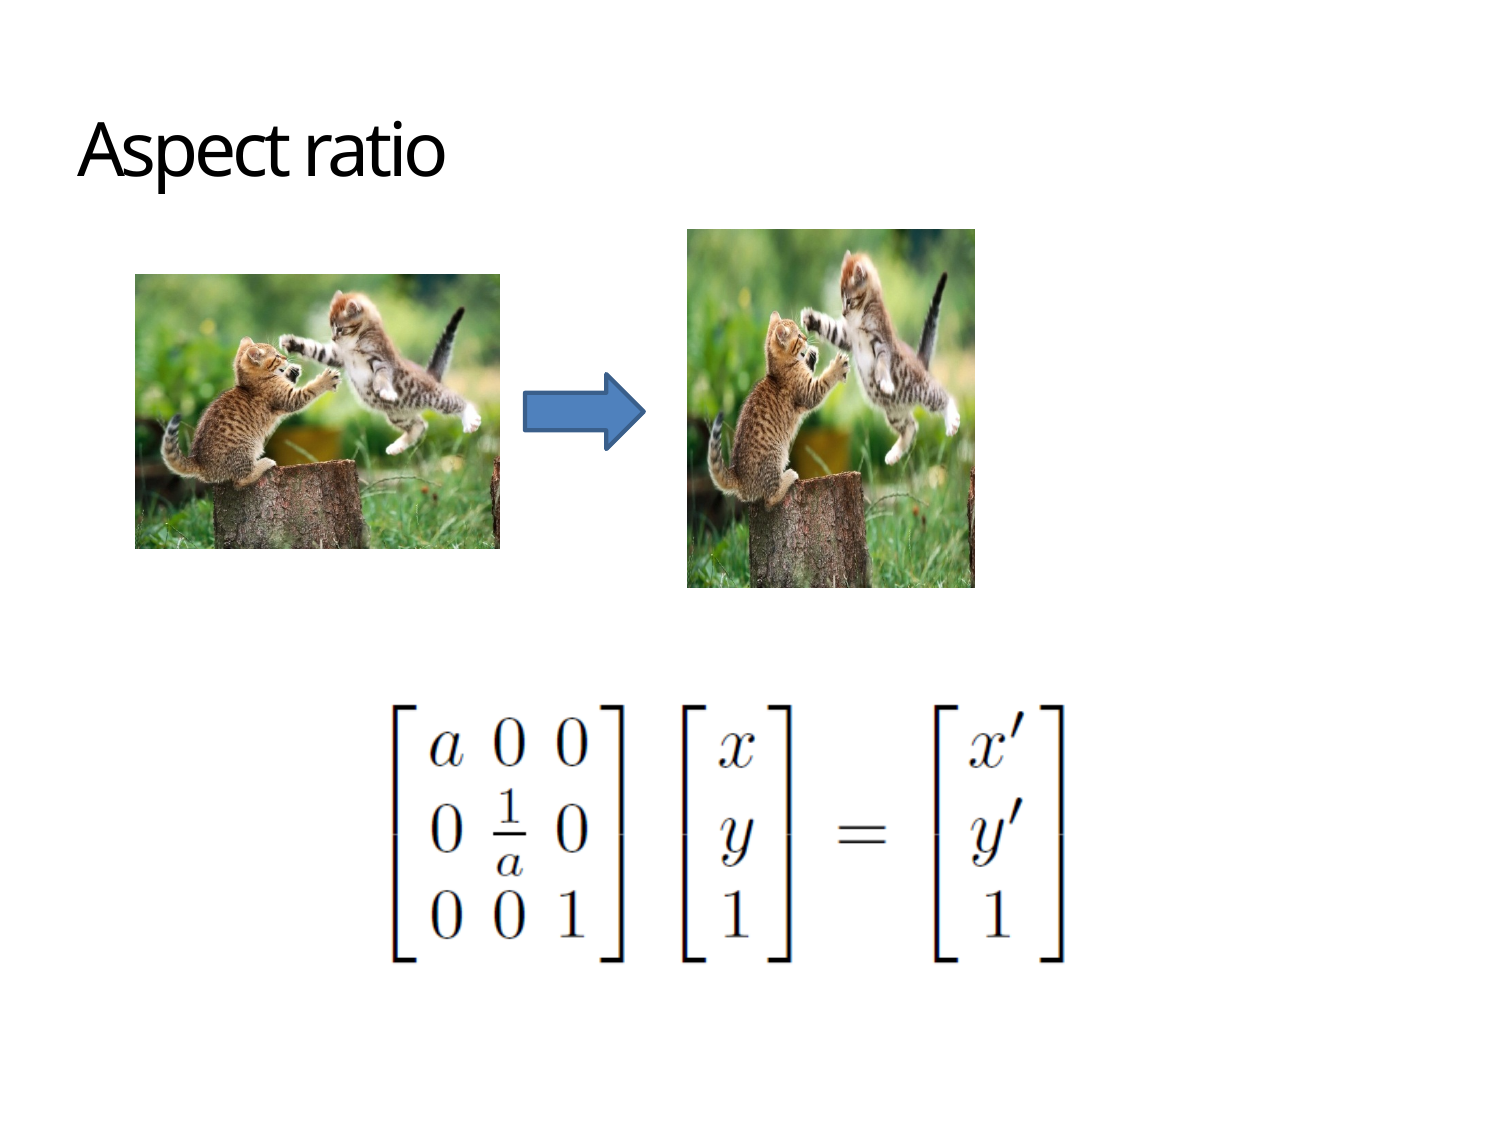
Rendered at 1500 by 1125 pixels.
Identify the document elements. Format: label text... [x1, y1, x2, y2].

picture [135, 274, 501, 549]
picture [387, 699, 1071, 969]
text_box [522, 372, 646, 451]
text_box Aspect ratio [62, 93, 1425, 199]
picture [687, 229, 976, 588]
